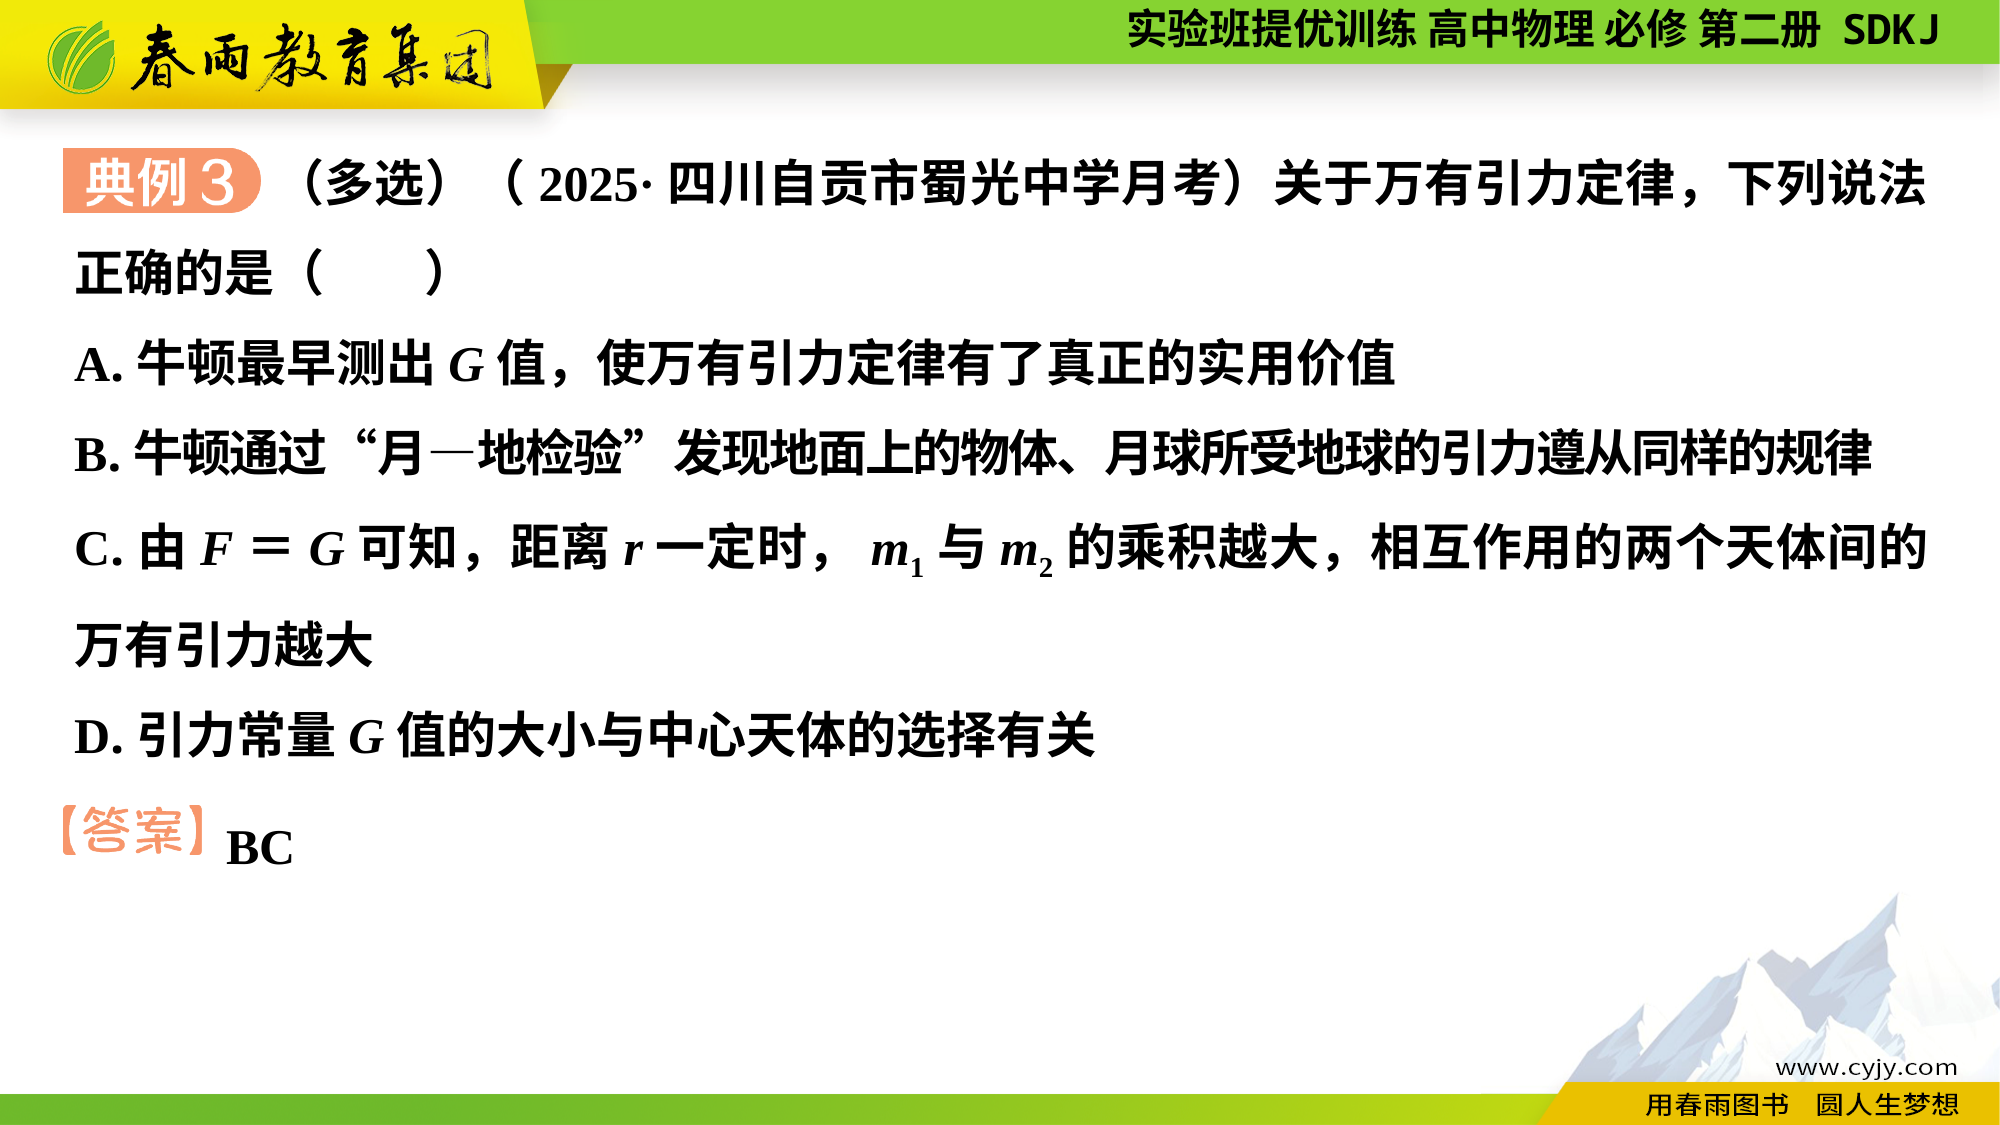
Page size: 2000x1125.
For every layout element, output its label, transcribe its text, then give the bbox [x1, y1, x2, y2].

text_box BC [211, 777, 311, 882]
picture [0, 0, 2000, 1125]
